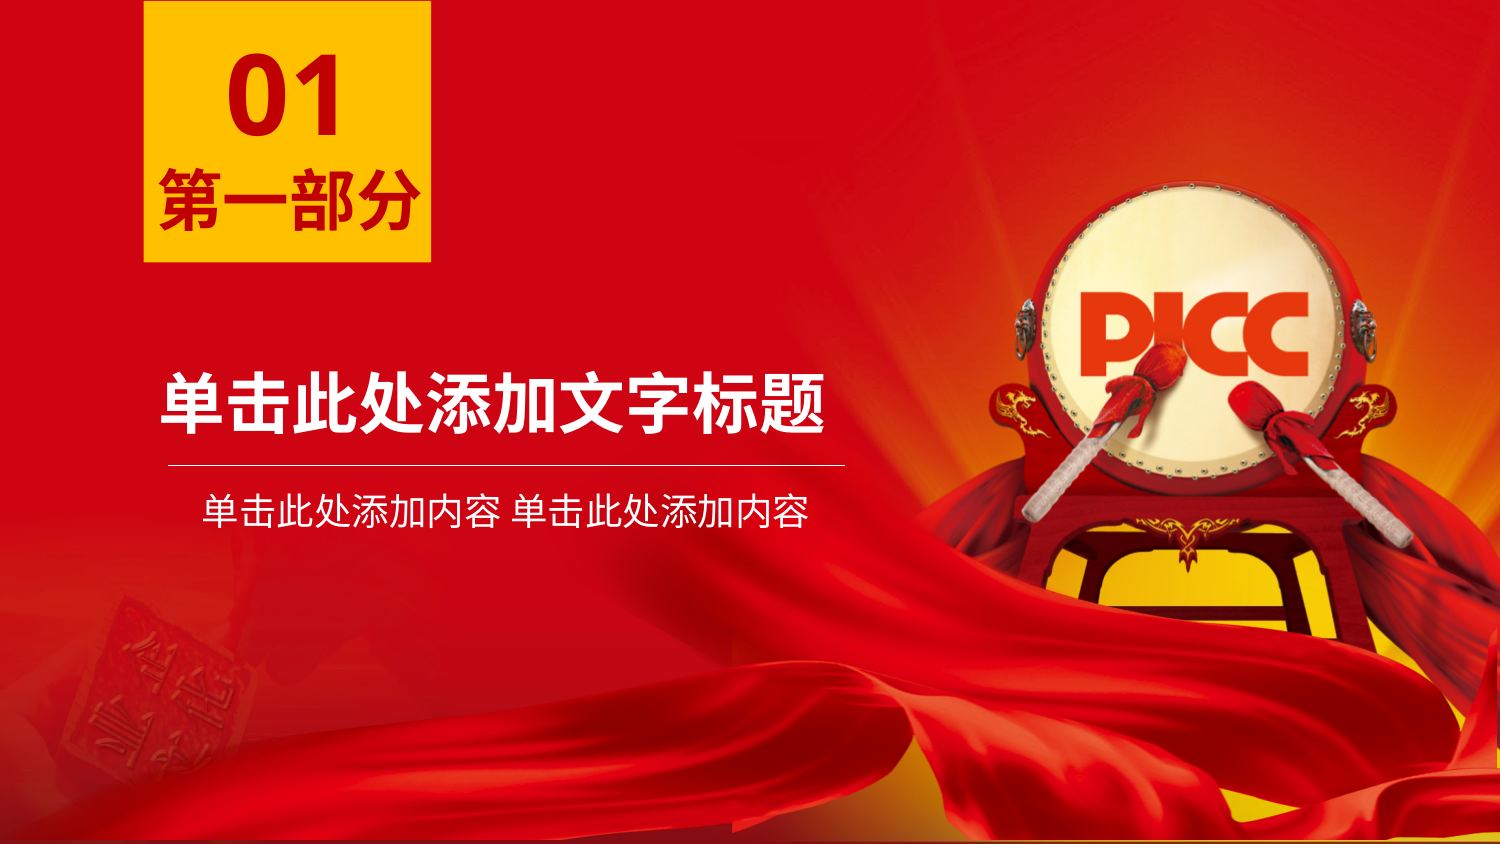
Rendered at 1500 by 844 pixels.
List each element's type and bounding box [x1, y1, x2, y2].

text_box [0, 0, 1500, 844]
